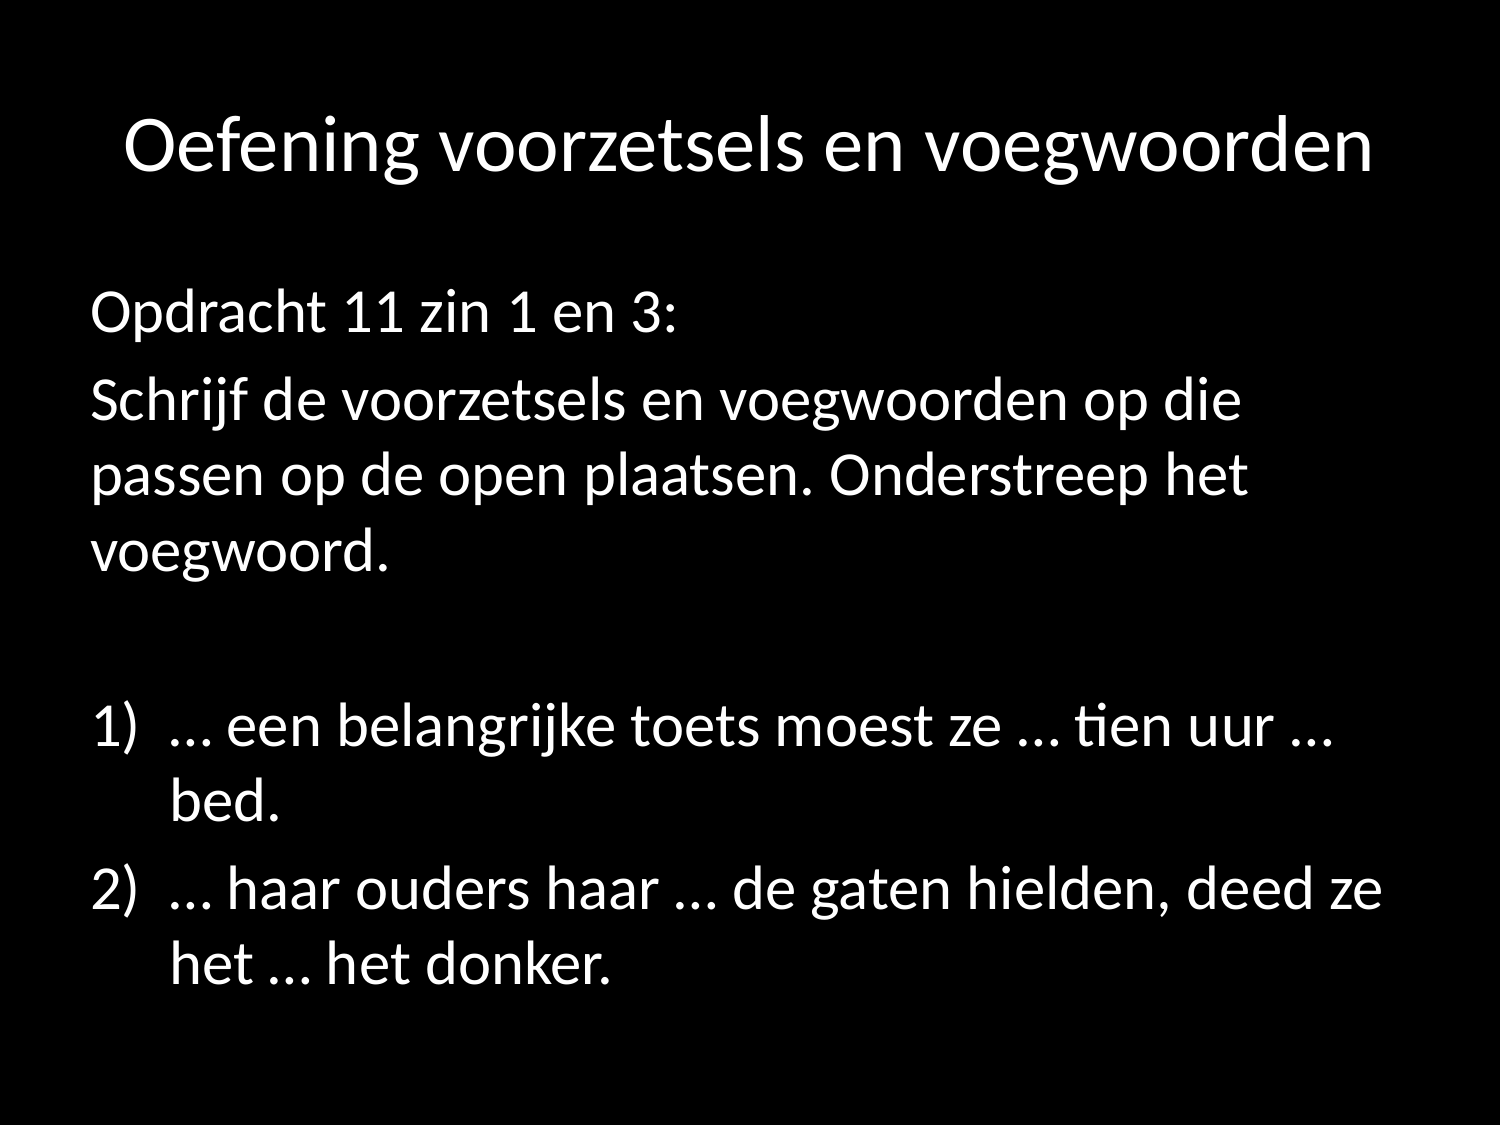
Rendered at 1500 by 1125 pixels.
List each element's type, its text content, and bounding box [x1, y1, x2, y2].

title Oefening voorzetsels en voegwoorden [75, 45, 1425, 233]
list Opdracht 11 zin 1 en 3: Schrijf de voorzetsels en voegwoorden op die passen op de open plaatsen. Onderstreep het voegwoord. … een belangrijke toets moest ze … tien uur … bed. … haar ouders haar … de gaten hielden, deed ze het … het donker. [75, 262, 1425, 1005]
